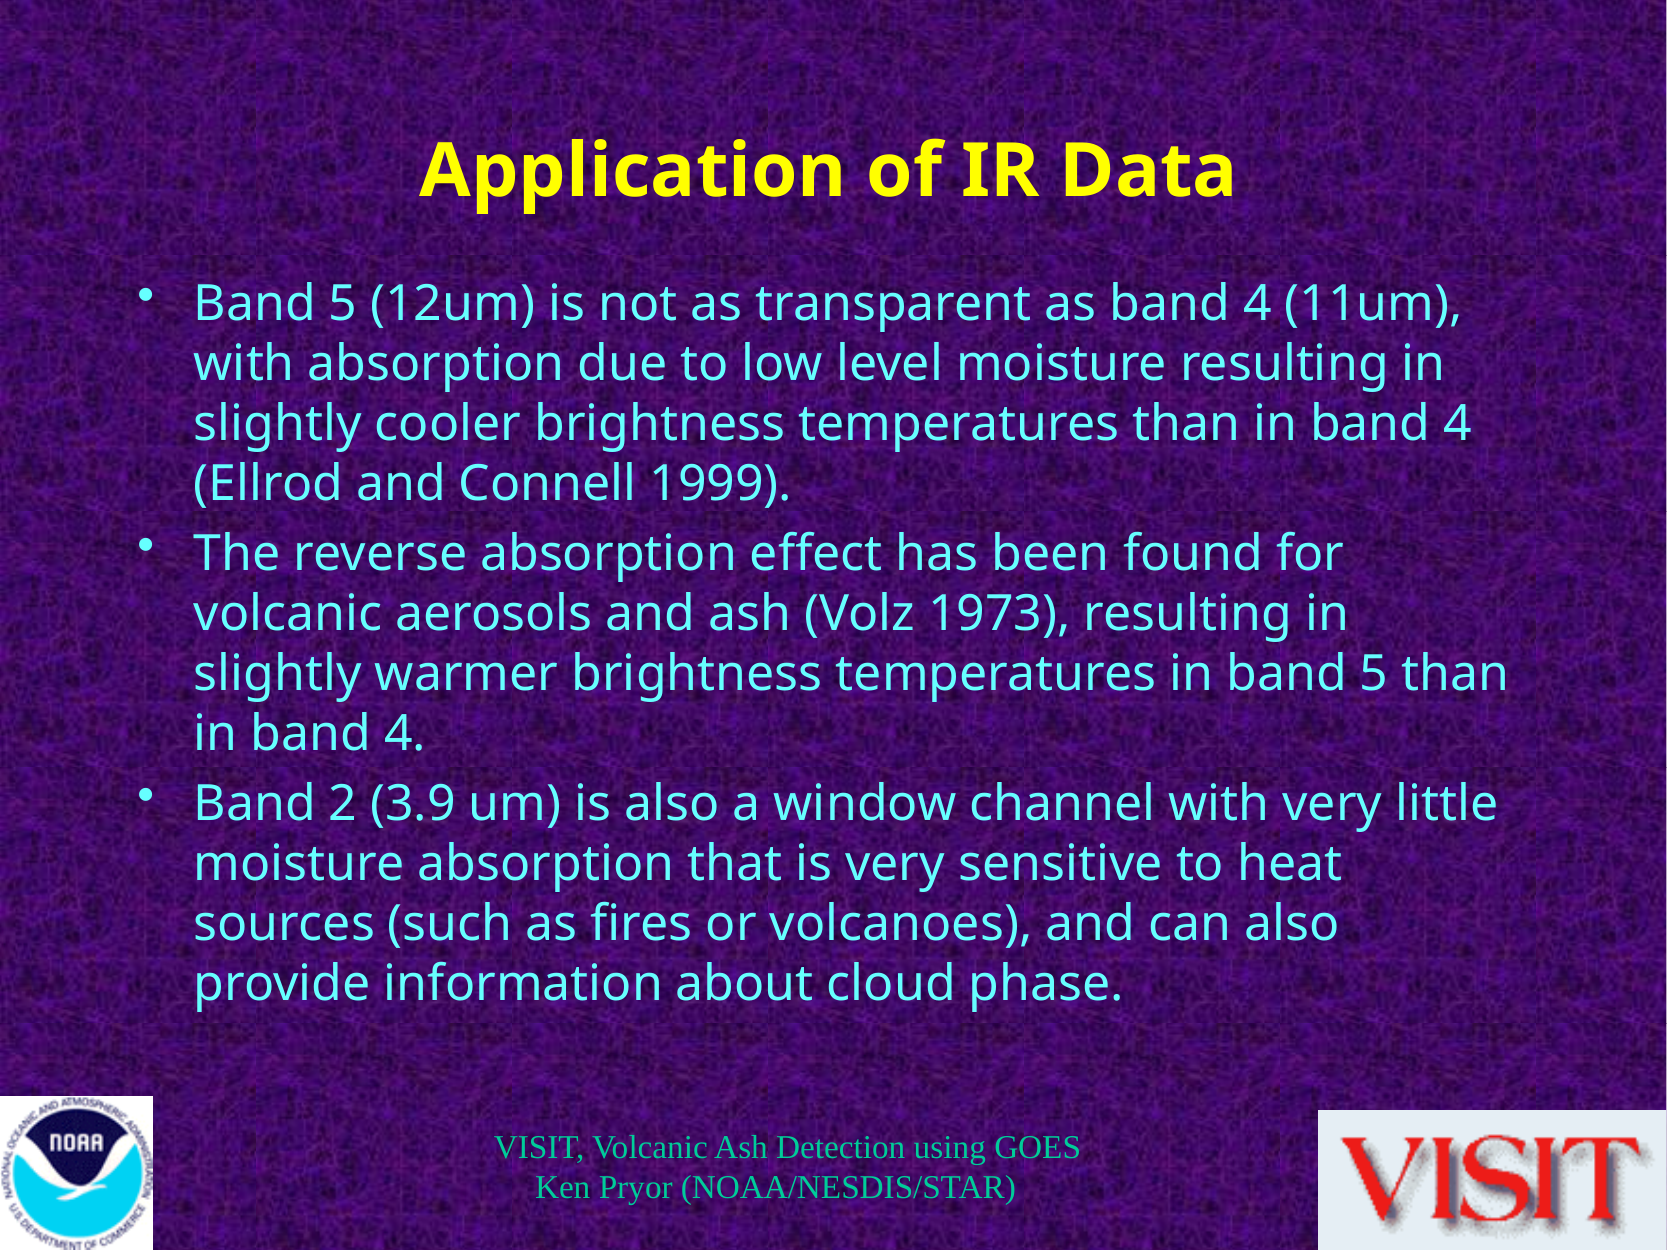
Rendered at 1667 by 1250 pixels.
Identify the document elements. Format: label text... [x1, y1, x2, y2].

picture [0, 0, 1667, 1250]
title Application of IR Data [120, 61, 1538, 261]
list Band 5 (12um) is not as transparent as band 4 (11um), with absorption due to low level moisture resulting in slightly cooler brightness temperatures than in band 4 (Ellrod and Connell 1999). The reverse absorption effect has been found for volcanic aerosols and ash (Volz 1973), resulting in slightly warmer brightness temperatures in band 5 than in band 4. Band 2 (3.9 um) is also a window channel with very little moisture absorption that is very sensitive to heat sources (such as fires or volcanoes), and can also provide information about cloud phase. [120, 261, 1538, 1013]
